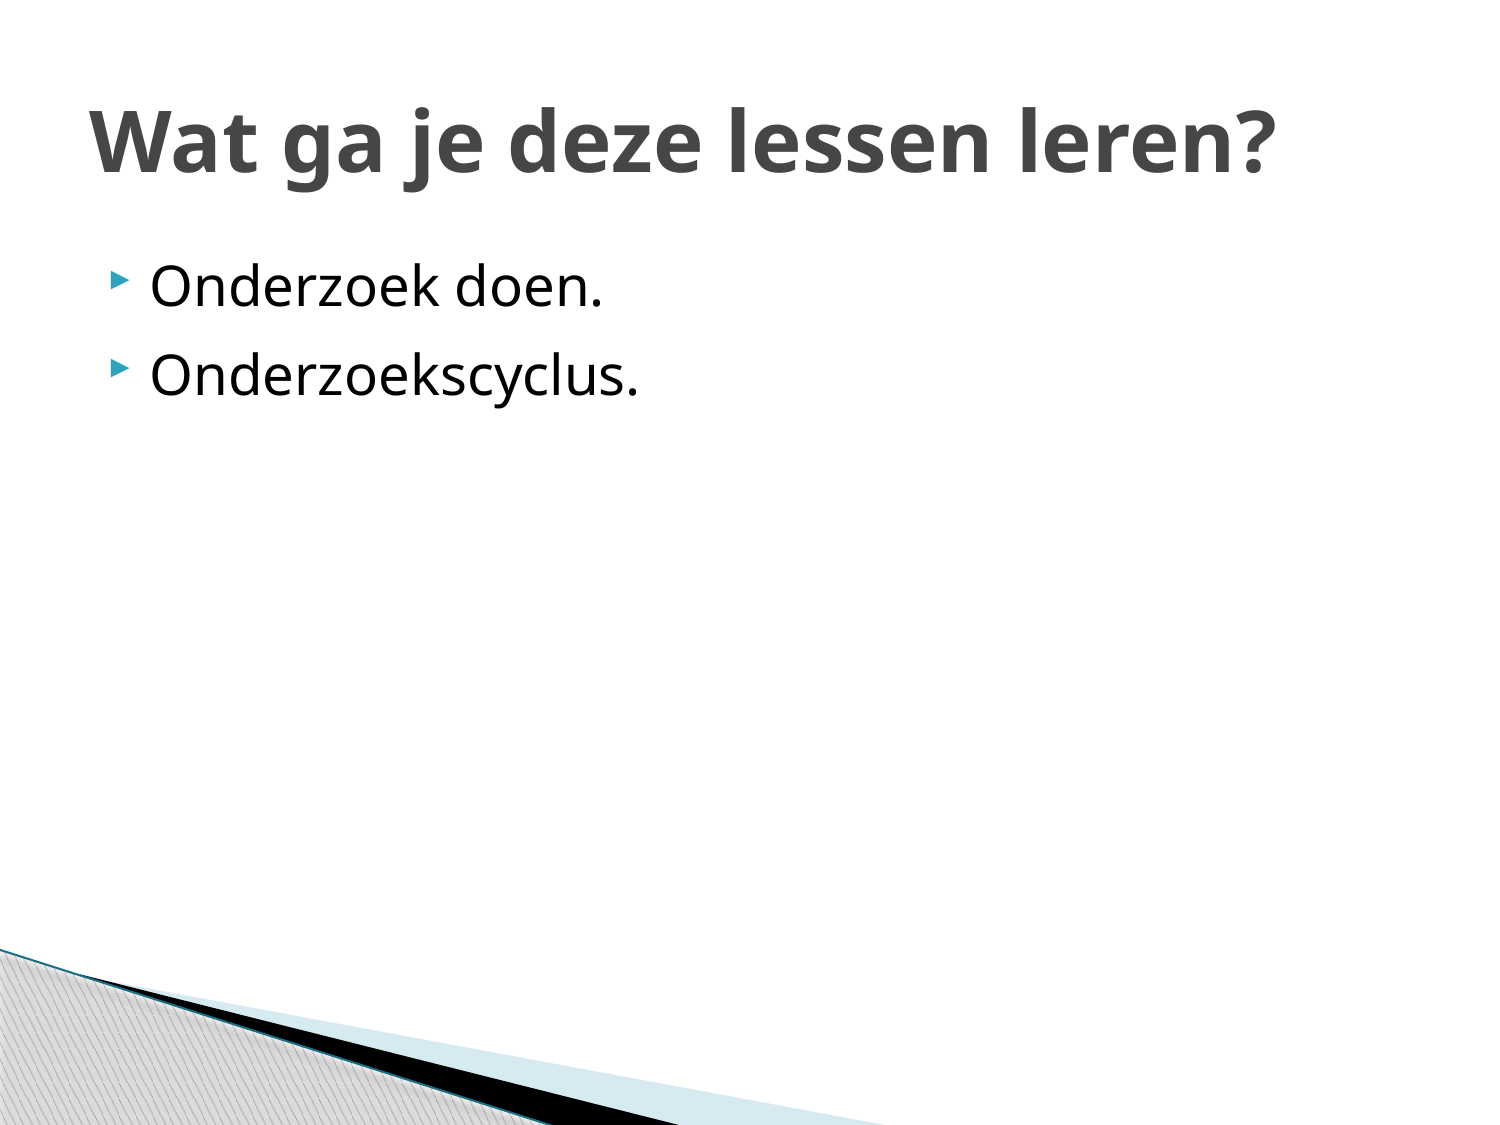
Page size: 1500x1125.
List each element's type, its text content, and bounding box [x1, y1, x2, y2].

list Onderzoek doen. Onderzoekscyclus. [75, 243, 1425, 986]
title Wat ga je deze lessen leren? [75, 45, 1425, 233]
